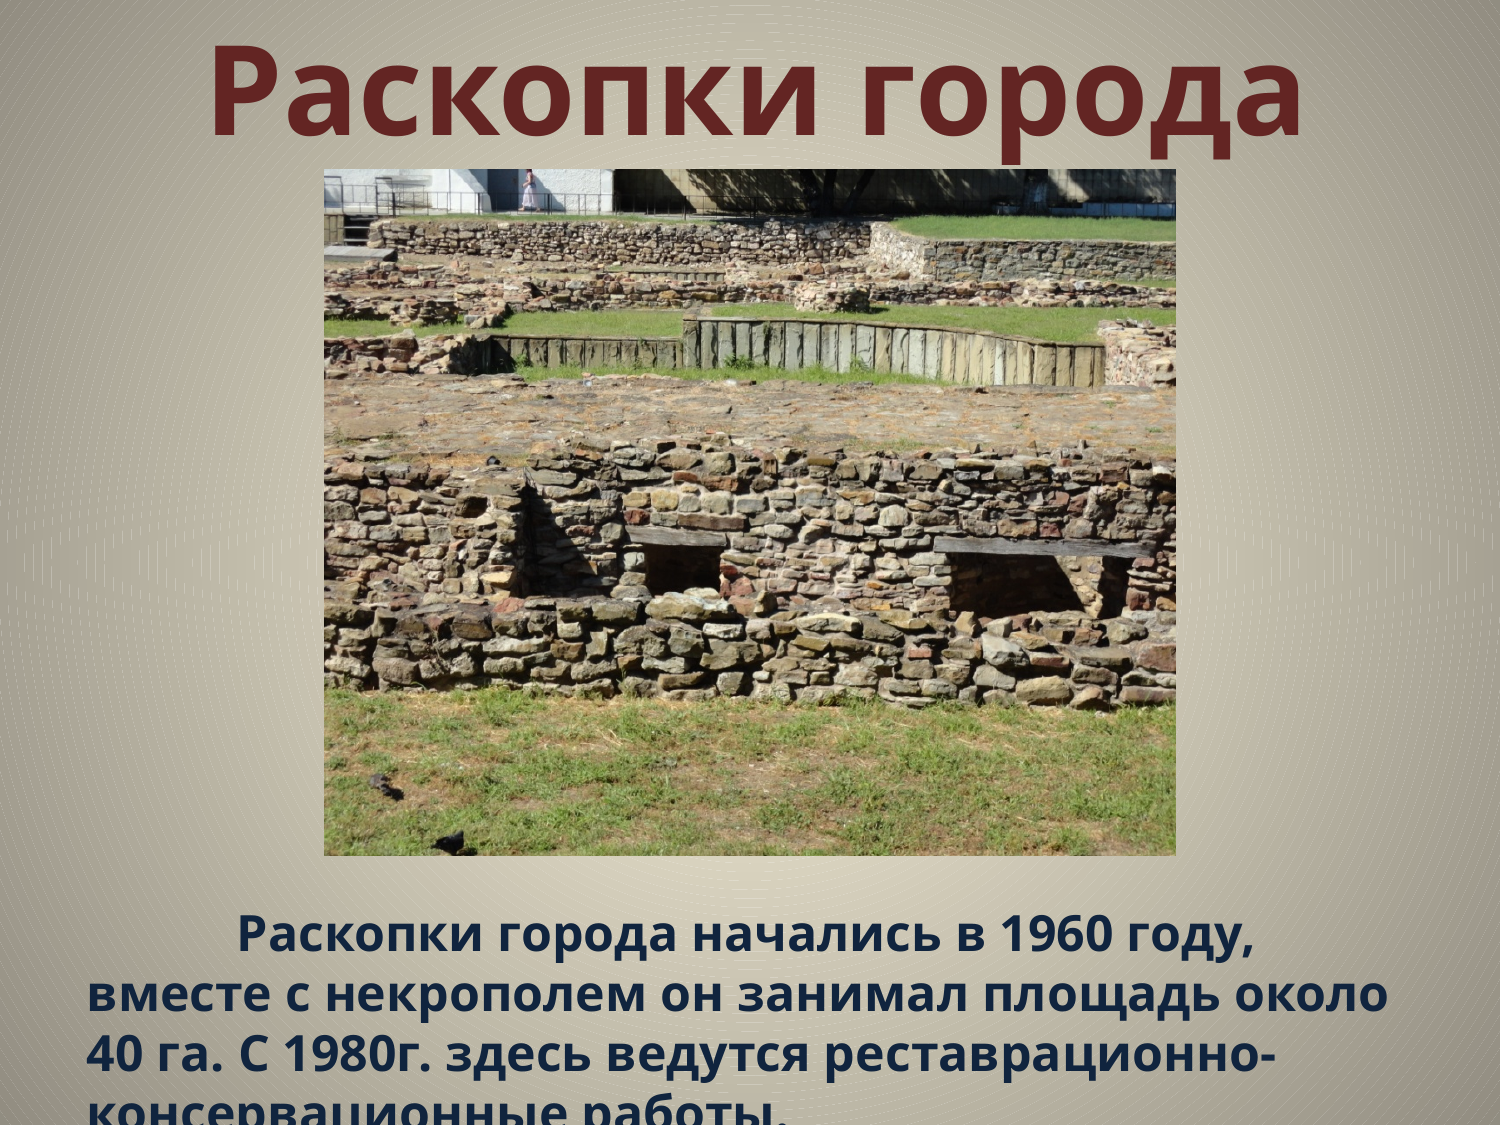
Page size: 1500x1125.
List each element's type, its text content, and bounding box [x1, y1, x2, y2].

text_box Раскопки города [107, 2, 1407, 168]
picture [324, 169, 1176, 857]
text_box Раскопки города начались в 1960 году, вместе с некрополем он занимал площадь около 40 га. С 1980г. здесь ведутся реставрационно-консервационные работы. [71, 894, 1443, 1125]
